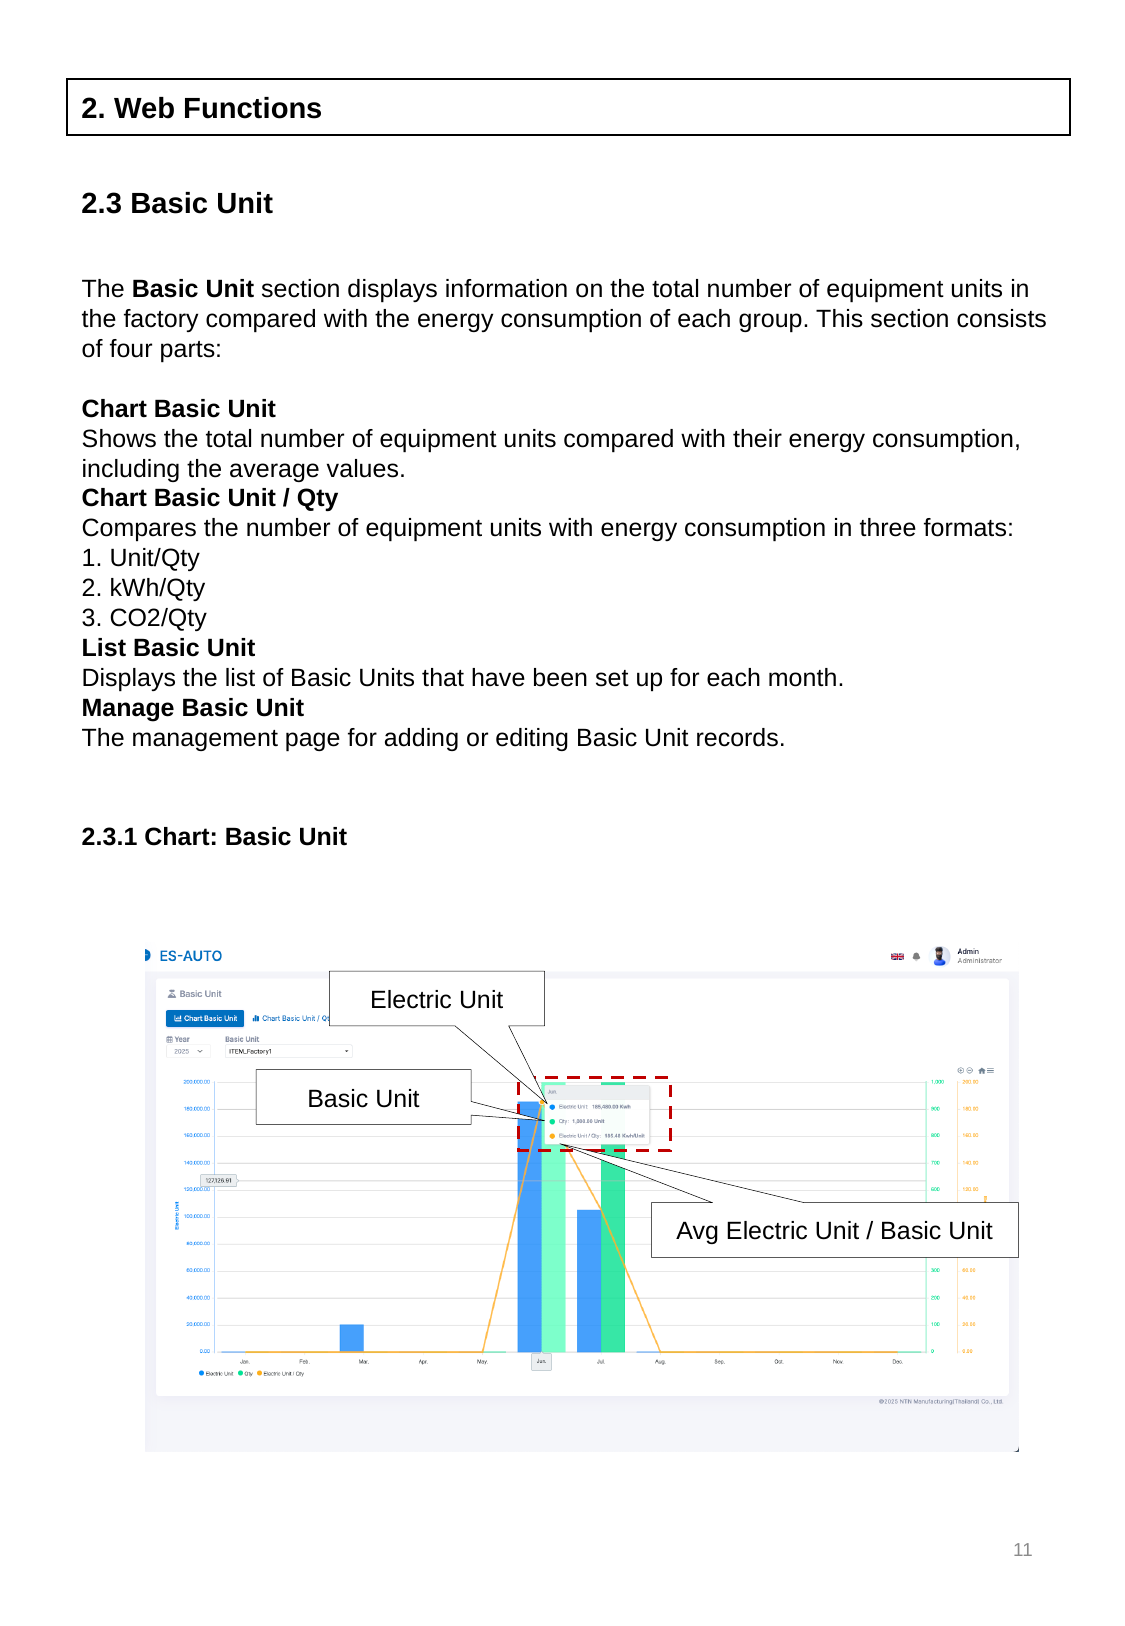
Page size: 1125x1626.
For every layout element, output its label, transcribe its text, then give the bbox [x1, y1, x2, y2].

picture [145, 942, 1019, 1452]
text_box 2.3 Basic Unit [66, 177, 847, 228]
slide_number 11 [794, 1506, 1048, 1593]
text_box The Basic Unit section displays information on the total number of equipment units in the factory compared with the energy consumption of each group. This section consists of four parts: Chart Basic Unit Shows the total number of equipment units compared with their energy consumption, including the average values. Chart Basic Unit / Qty Compares the number of equipment units with energy consumption in three formats: 1. Unit/Qty 2. kWh/Qty 3. CO2/Qty List Basic Unit Displays the list of Basic Units that have been set up for each month. Manage Basic Unit The management page for adding or editing Basic Unit records. [66, 264, 1071, 789]
text_box 2.3.1 Chart: Basic Unit [66, 812, 1071, 858]
text_box 2. Web Functions [66, 78, 1071, 136]
